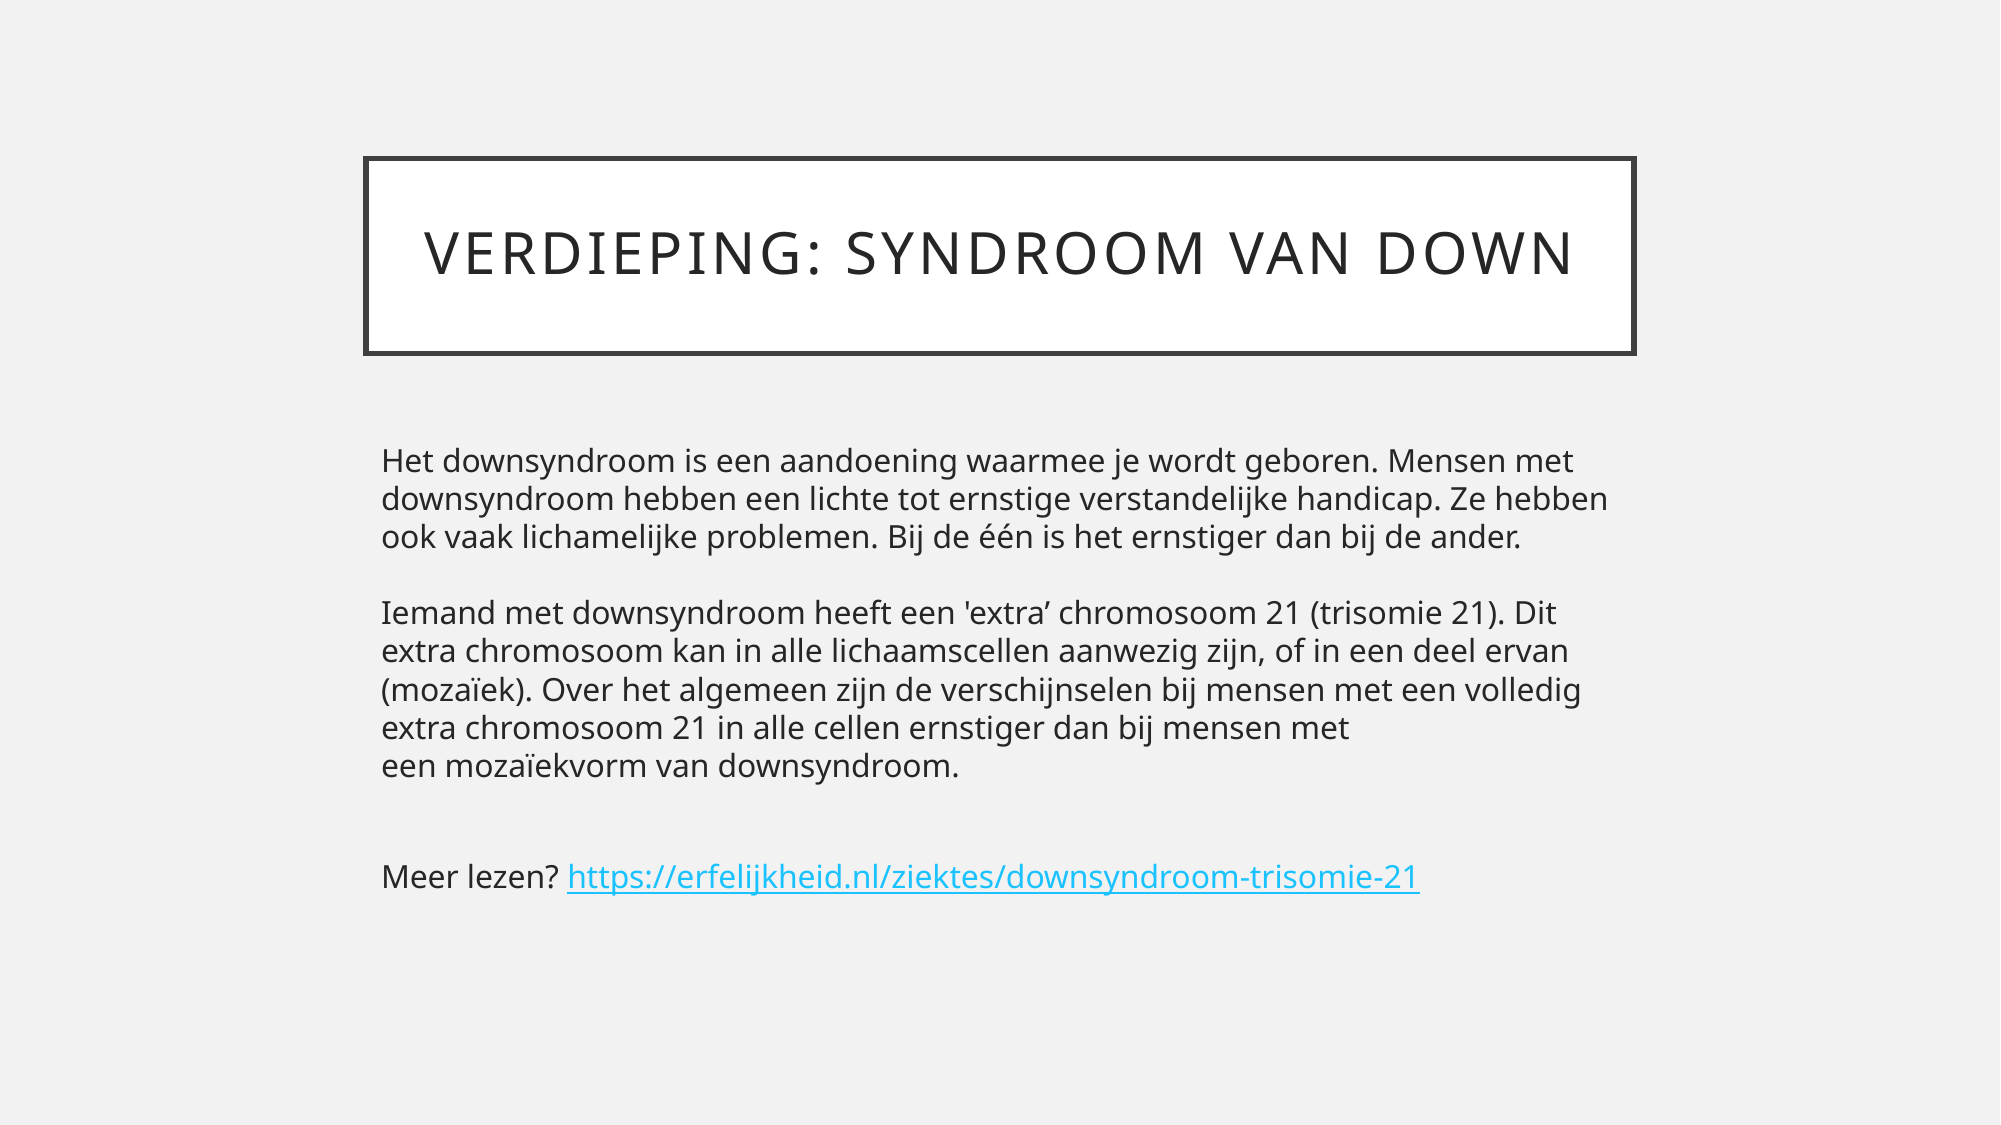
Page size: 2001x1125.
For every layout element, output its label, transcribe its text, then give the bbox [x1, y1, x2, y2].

list Het downsyndroom is een aandoening waarmee je wordt geboren. Mensen met downsyndroom hebben een lichte tot ernstige verstandelijke handicap. Ze hebben ook vaak lichamelijke problemen. Bij de één is het ernstiger dan bij de ander. Iemand met downsyndroom heeft een 'extra’ chromosoom 21 (trisomie 21). Dit extra chromosoom kan in alle lichaamscellen aanwezig zijn, of in een deel ervan (mozaïek). Over het algemeen zijn de verschijnselen bij mensen met een volledig extra chromosoom 21 in alle cellen ernstiger dan bij mensen met een mozaïekvorm van downsyndroom. Meer lezen? https://erfelijkheid.nl/ziektes/downsyndroom-trisomie-21 [366, 432, 1634, 942]
title Verdieping: syndroom van down [363, 156, 1637, 356]
